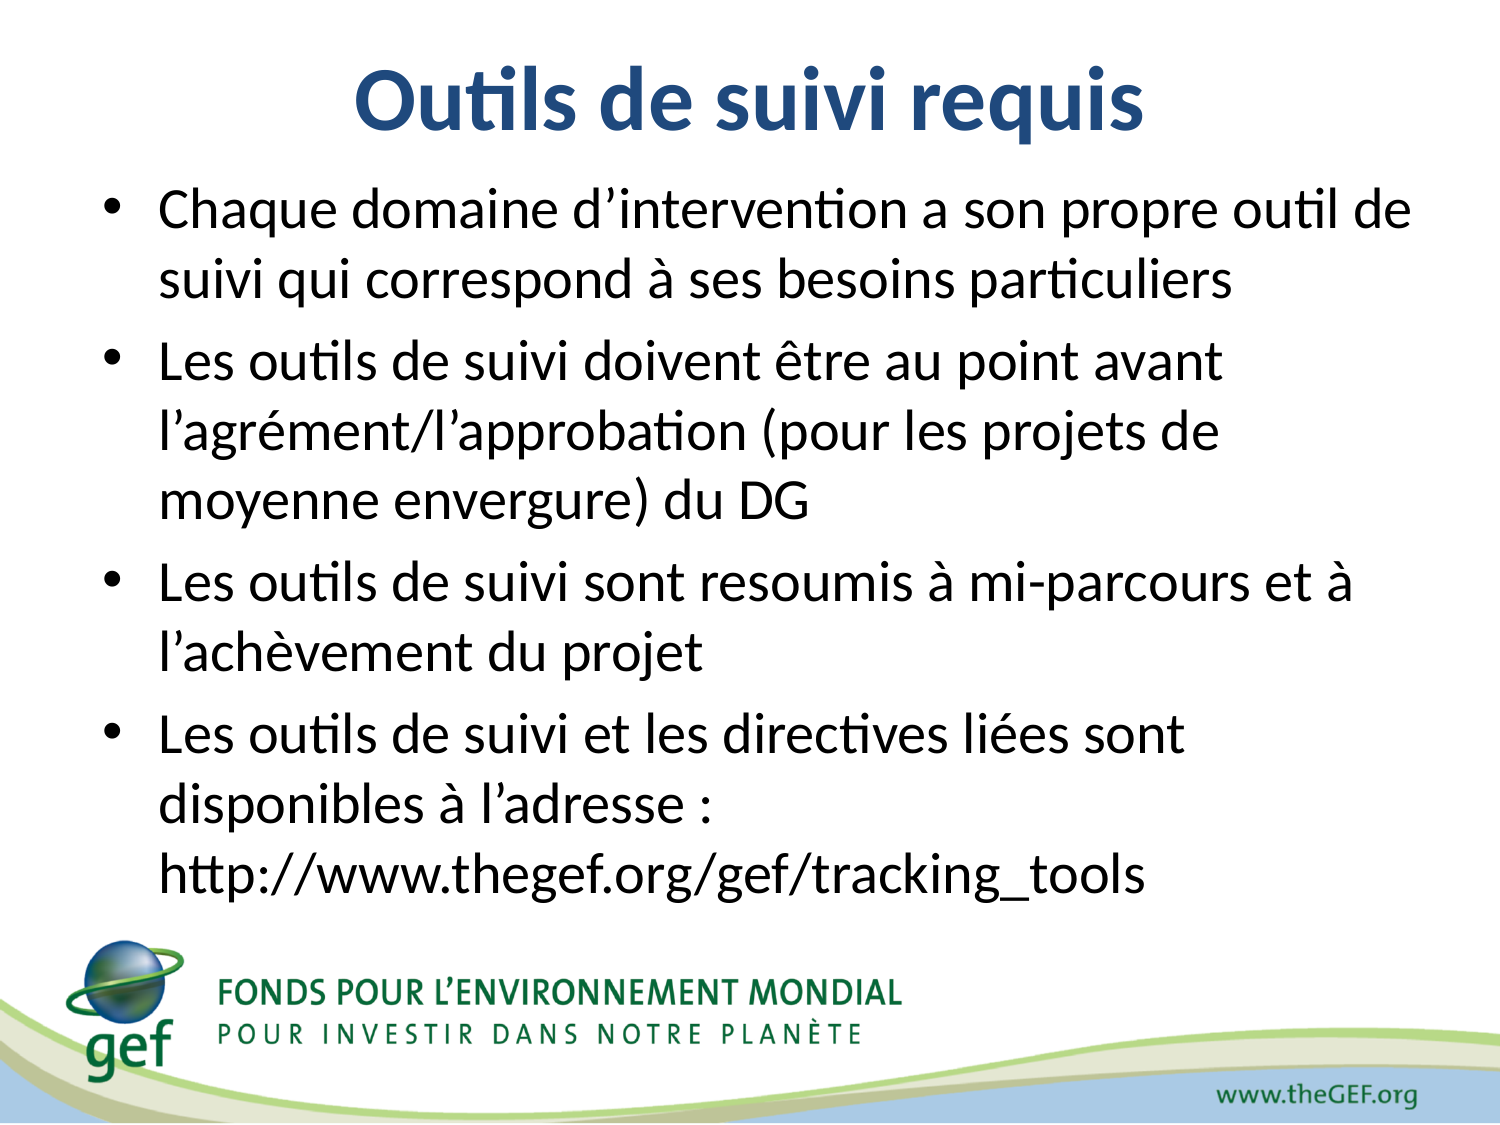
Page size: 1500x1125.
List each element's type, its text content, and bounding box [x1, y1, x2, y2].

picture [0, 912, 1500, 1125]
title Outils de suivi requis [74, 0, 1426, 188]
list Chaque domaine d’intervention a son propre outil de suivi qui correspond à ses besoins particuliers Les outils de suivi doivent être au point avant l’agrément/l’approbation (pour les projets de moyenne envergure) du DG Les outils de suivi sont resoumis à mi-parcours et à l’achèvement du projet Les outils de suivi et les directives liées sont disponibles à l’adresse : http://www.thegef.org/gef/tracking_tools [87, 162, 1438, 906]
